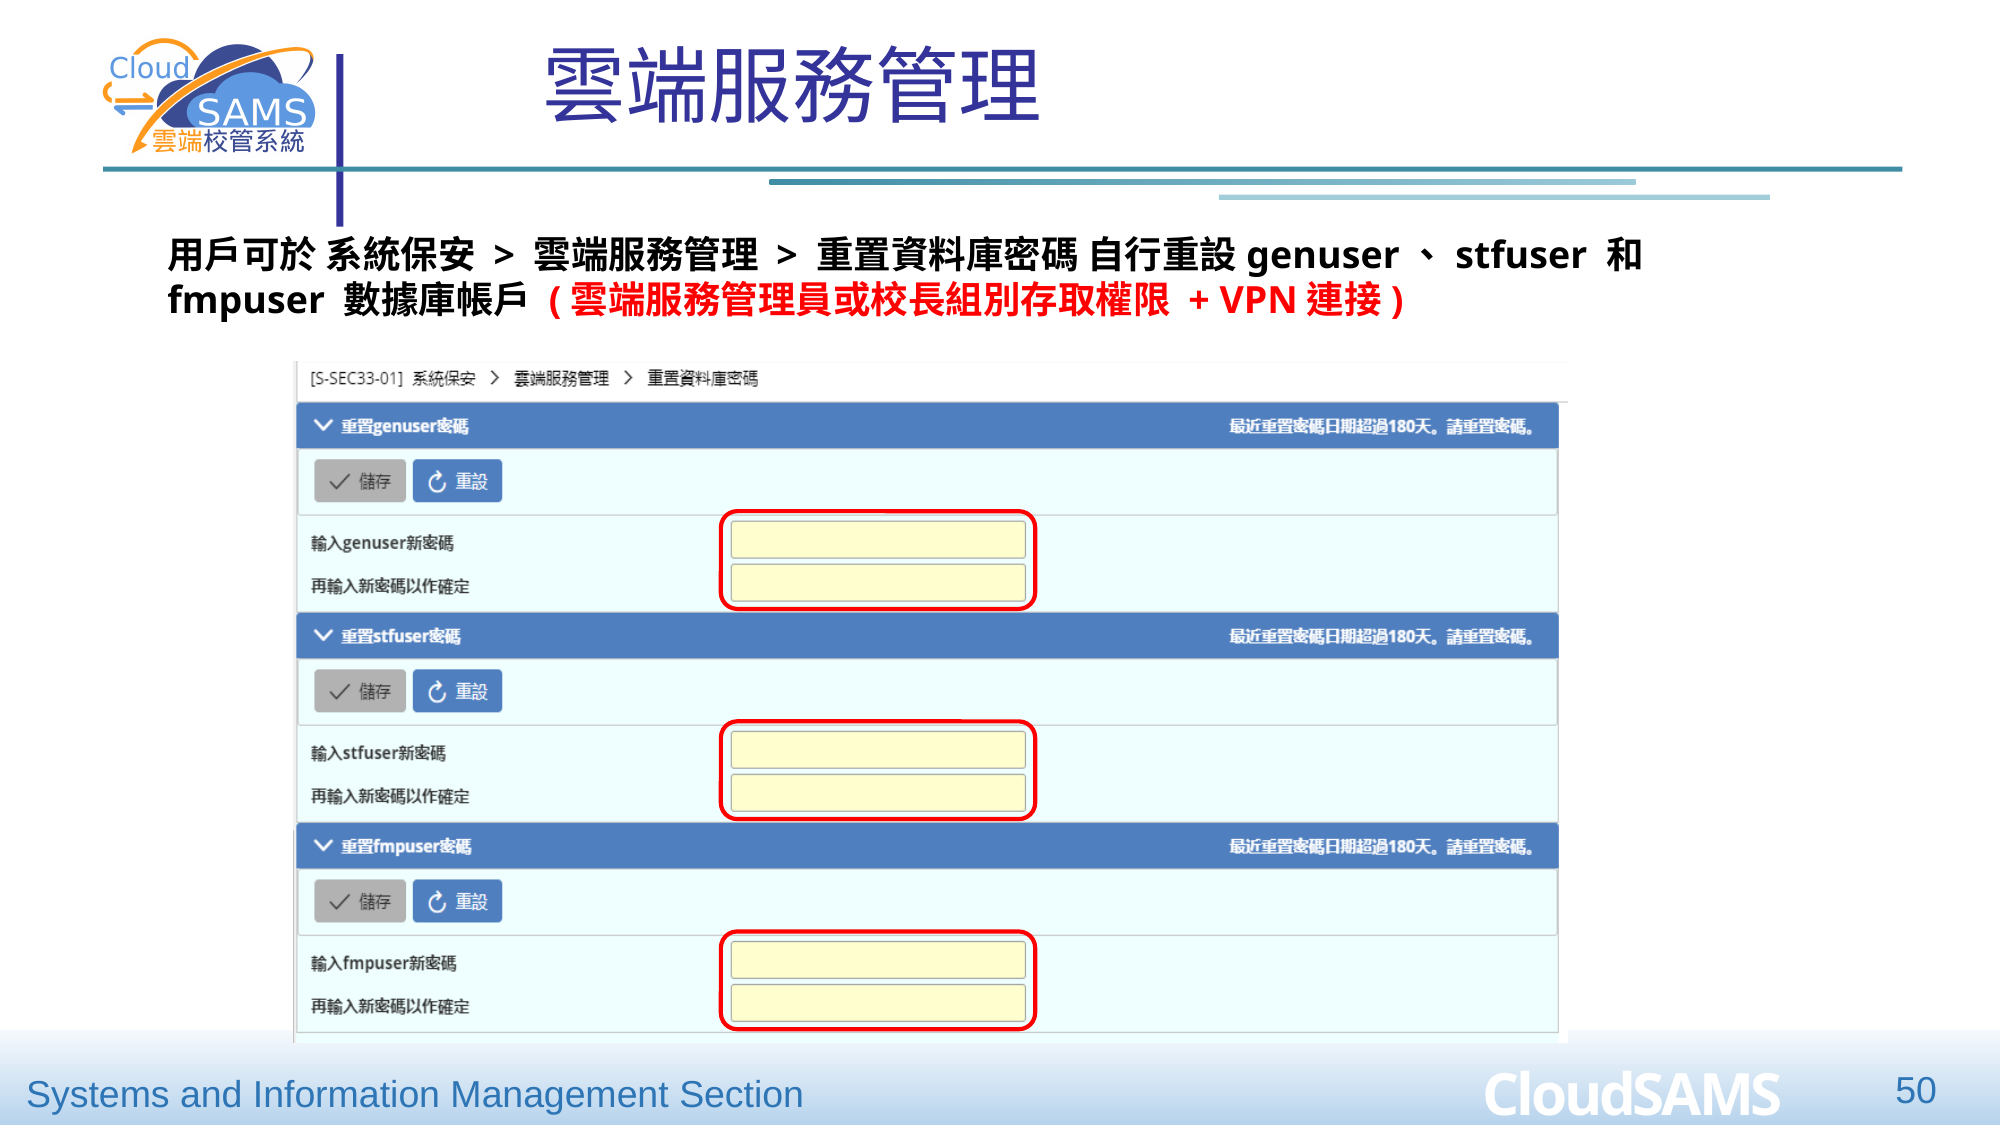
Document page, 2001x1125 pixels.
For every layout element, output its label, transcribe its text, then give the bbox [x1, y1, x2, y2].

picture [87, 7, 349, 175]
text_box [293, 361, 1569, 1044]
slide_number 50 [1755, 1059, 1952, 1125]
text_box 用戶可於 系統保安 > 雲端服務管理 > 重置資料庫密碼 自行重設genuser、stfuser 和 fmpuser 數據庫帳戶 (雲端服務管理員或校長組別存取權限 + VPN連接) [152, 223, 1808, 329]
text_box 雲端服務管理 [527, 15, 1703, 141]
